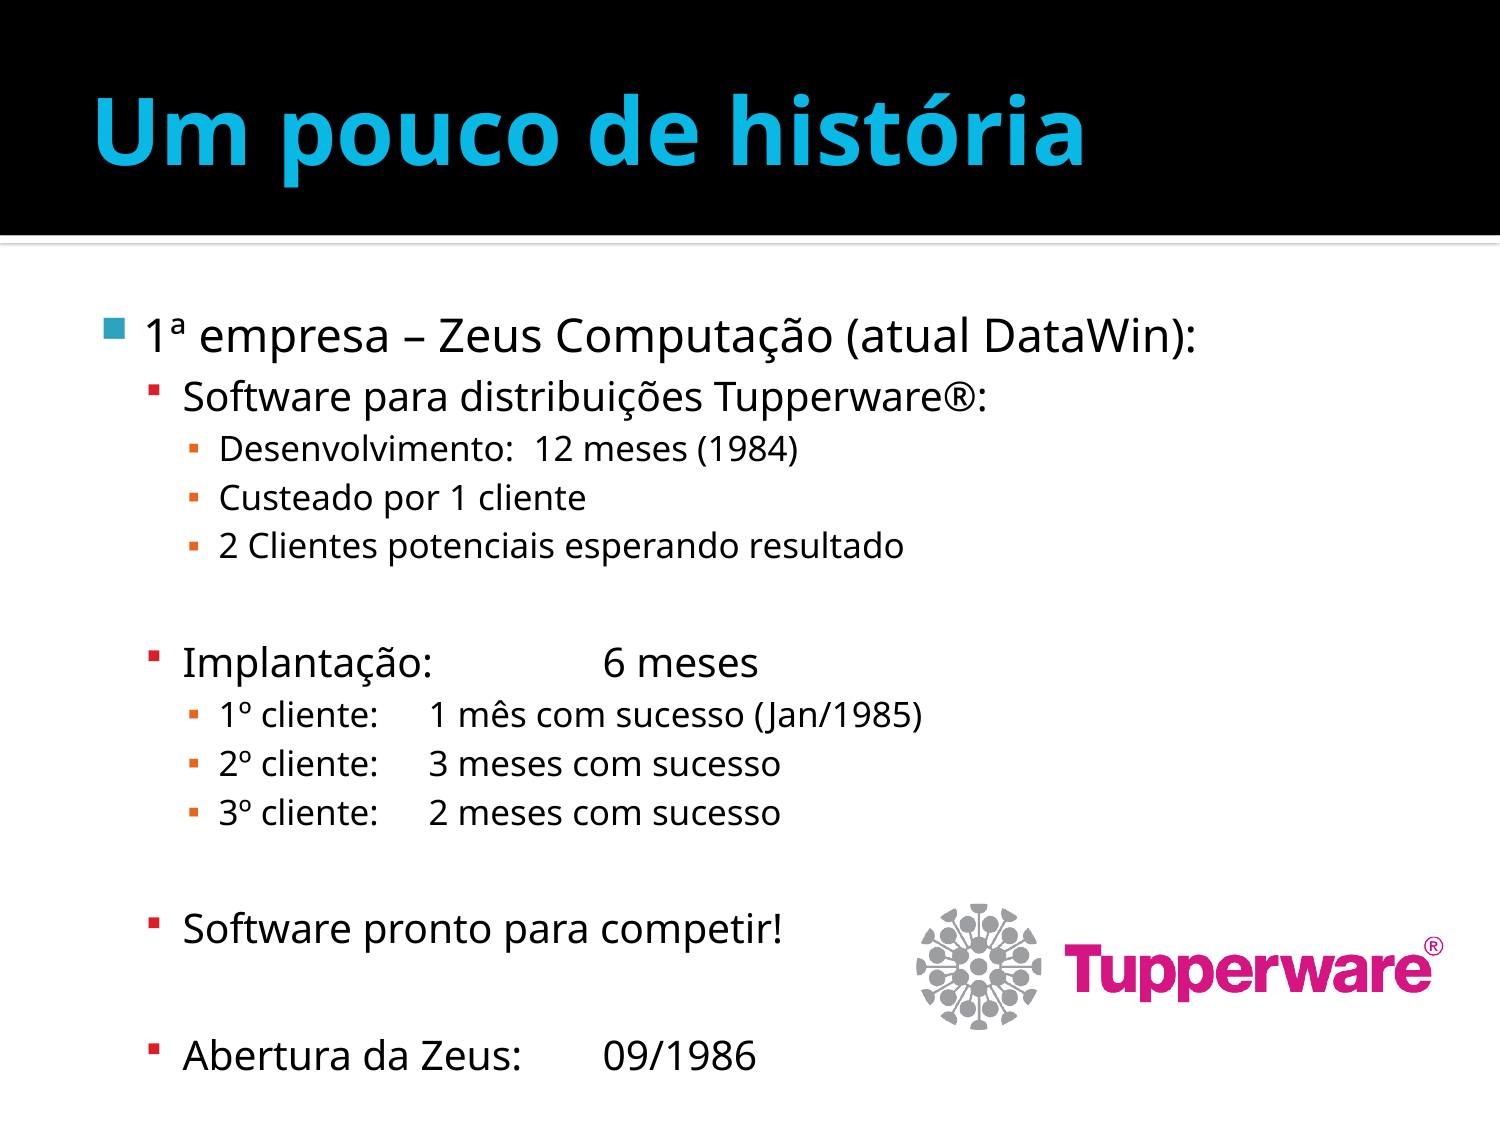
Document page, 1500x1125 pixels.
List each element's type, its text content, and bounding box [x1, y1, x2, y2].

list 1ª empresa – Zeus Computação (atual DataWin): Software para distribuições Tupperware®: Desenvolvimento: 12 meses (1984) Custeado por 1 cliente 2 Clientes potenciais esperando resultado Implantação: 6 meses 1º cliente: 1 mês com sucesso (Jan/1985) 2º cliente: 3 meses com sucesso 3º cliente: 2 meses com sucesso Software pronto para competir! Abertura da Zeus: 09/1986 [75, 291, 1425, 1090]
picture [913, 902, 1445, 1032]
title Um pouco de história [75, 25, 1425, 231]
